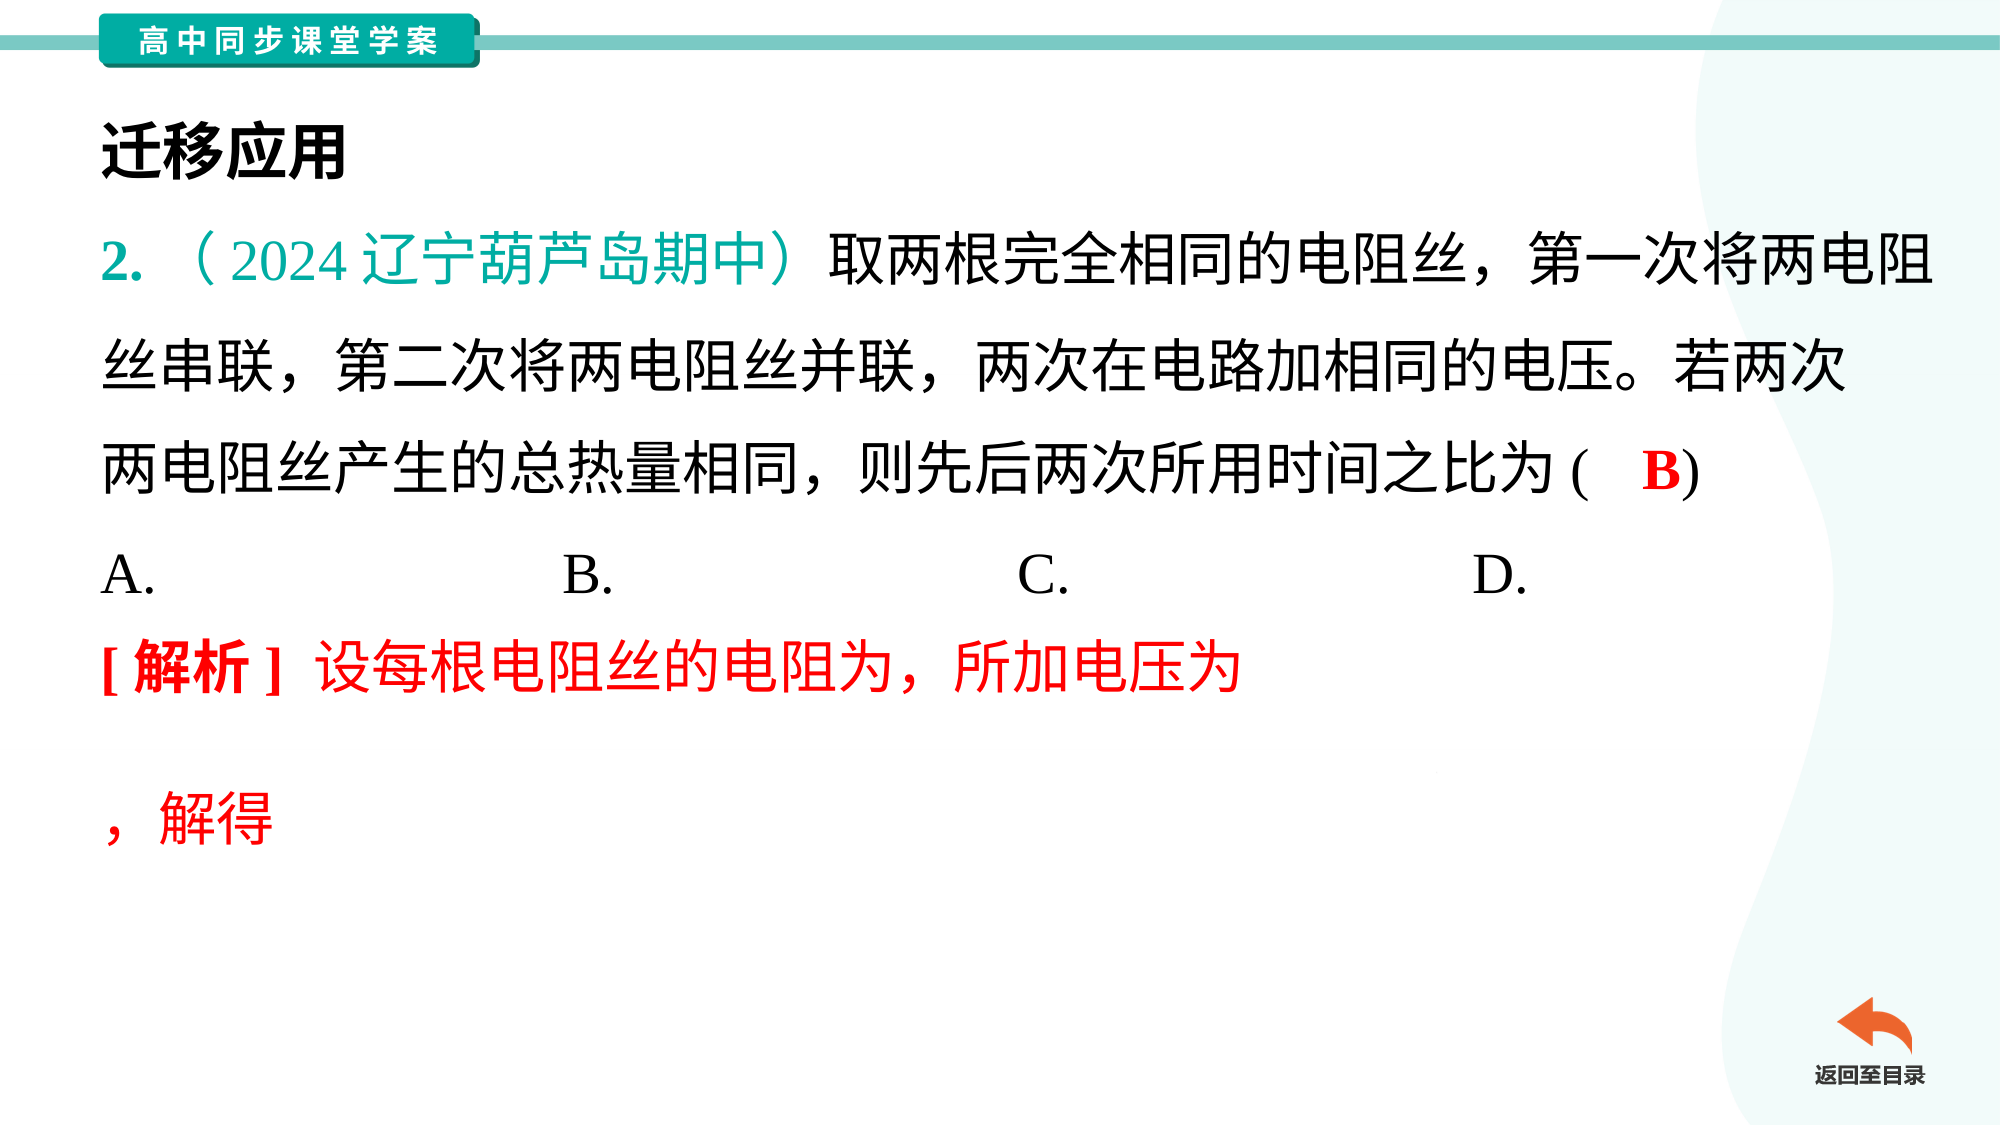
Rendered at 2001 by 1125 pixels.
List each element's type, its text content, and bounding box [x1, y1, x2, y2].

text_box 2.（2024辽宁葫芦岛期中）取两根完全相同的电阻丝，第一次将两电阻 丝串联，第二次将两电阻丝并联，两次在电路加相同的电压。若两次 两电阻丝产生的总热量相同，则先后两次所用时间之比为( ) [100, 186, 1899, 490]
picture [0, 0, 2000, 1125]
text_box 迁移应用 [100, 76, 1899, 186]
text_box B [1620, 396, 1703, 490]
